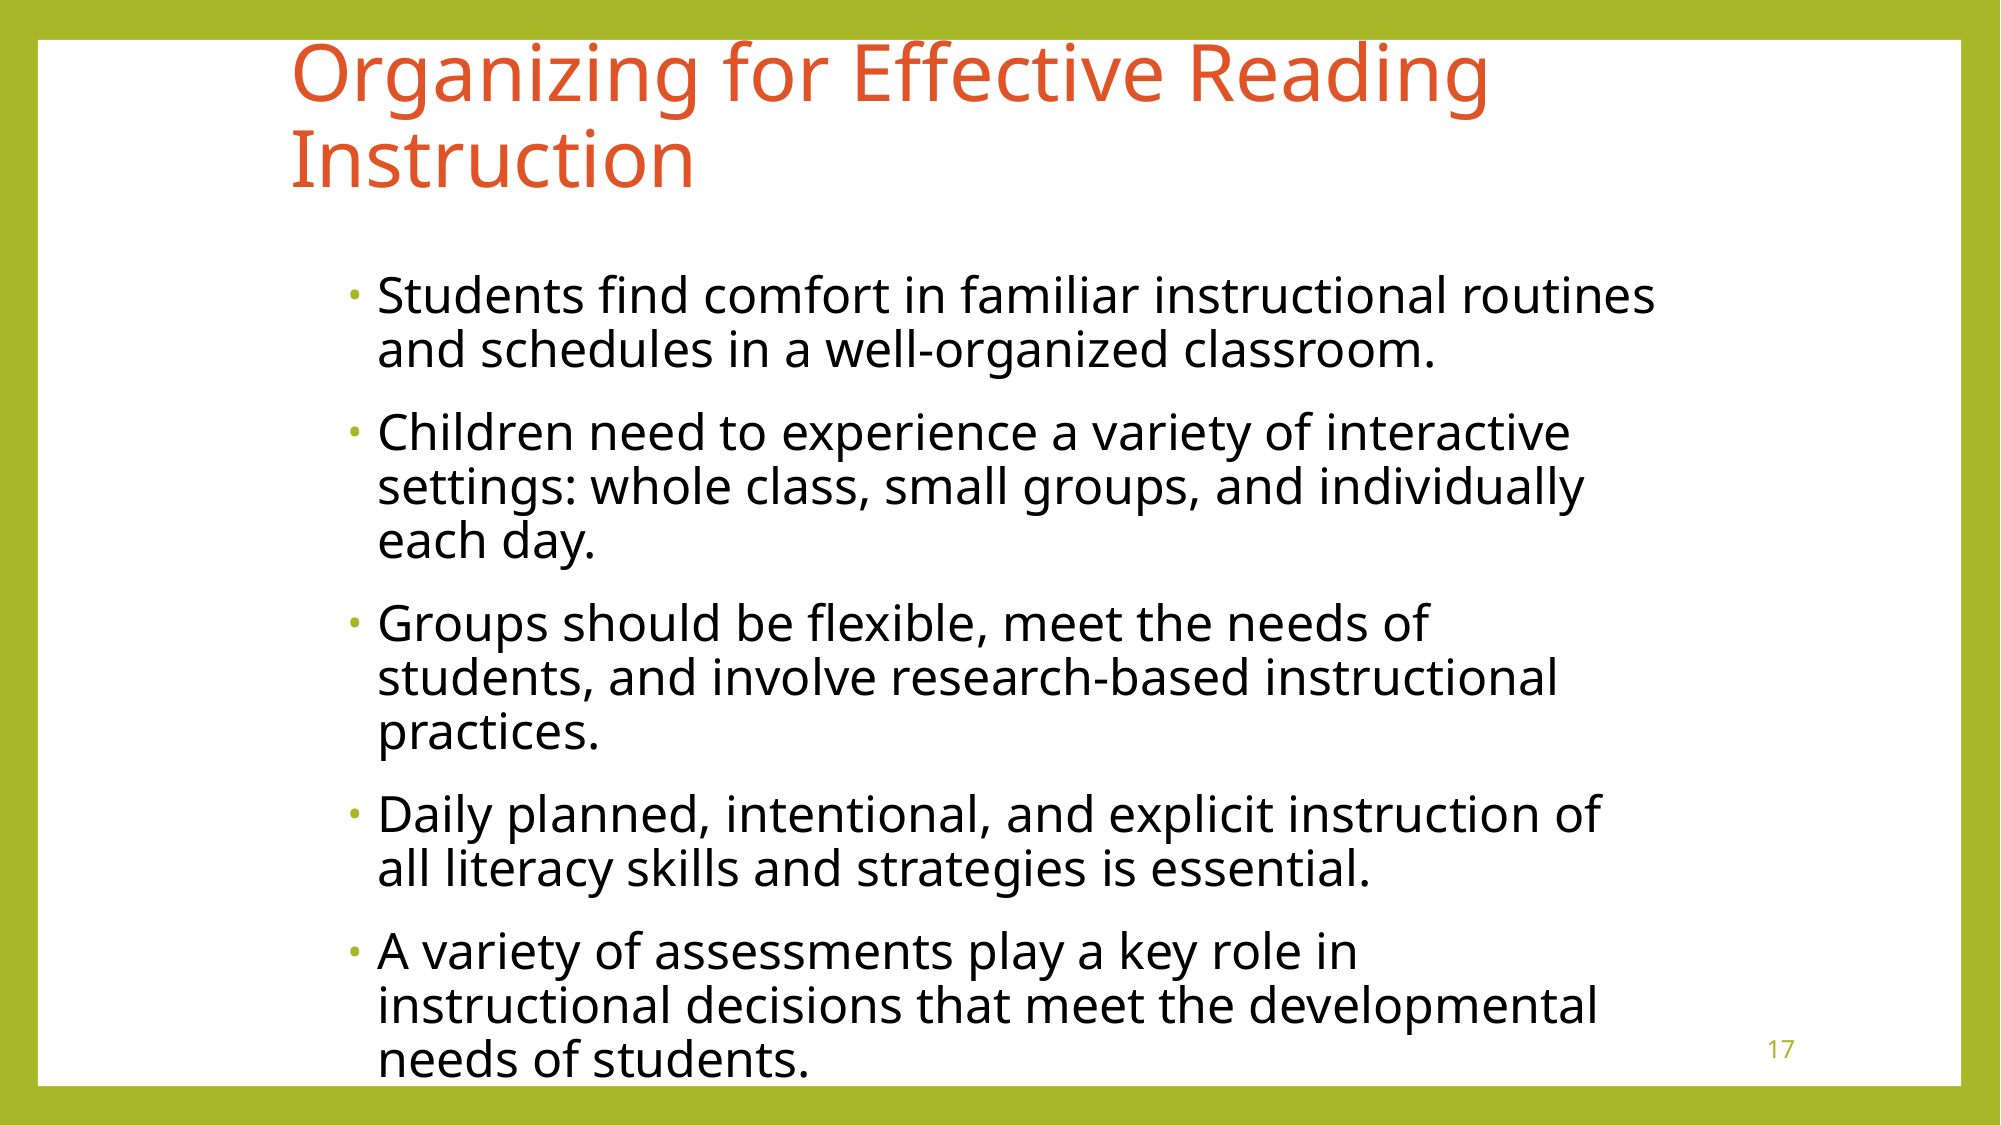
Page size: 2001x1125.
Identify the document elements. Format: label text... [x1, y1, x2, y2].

list Students find comfort in familiar instructional routines and schedules in a well-organized classroom. Children need to experience a variety of interactive settings: whole class, small groups, and individually each day. Groups should be flexible, meet the needs of students, and involve research-based instructional practices. Daily planned, intentional, and explicit instruction of all literacy skills and strategies is essential. A variety of assessments play a key role in instructional decisions that meet the developmental needs of students. [324, 262, 1675, 1125]
slide_number 17 [1530, 1020, 1811, 1081]
title Organizing for Effective Reading Instruction [275, 24, 1750, 213]
